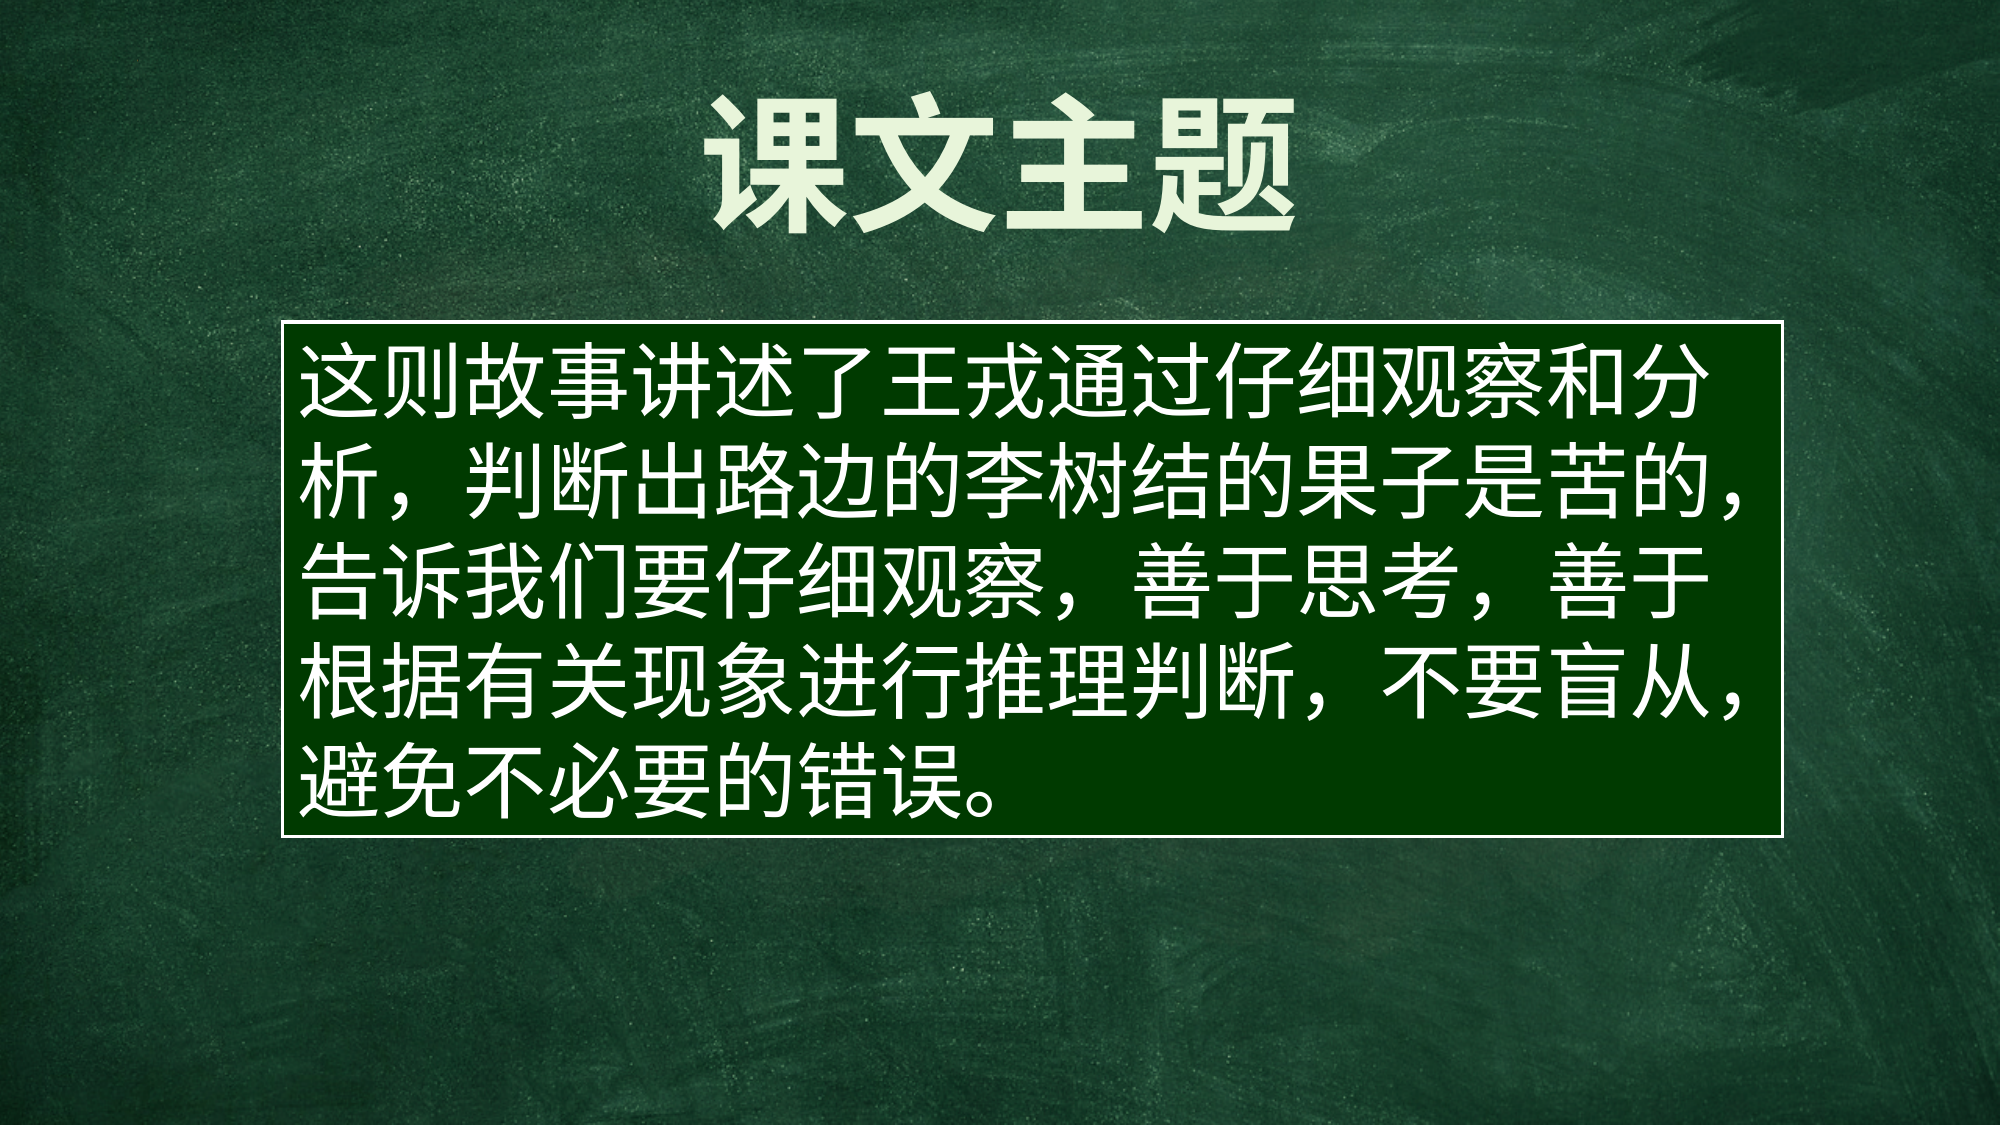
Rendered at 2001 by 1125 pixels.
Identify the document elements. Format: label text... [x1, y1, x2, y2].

text_box 课文主题 [685, 63, 1315, 258]
text_box 这则故事讲述了王戎通过仔细观察和分析，判断出路边的李树结的果子是苦的，告诉我们要仔细观察，善于思考，善于根据有关现象进行推理判断，不要盲从，避免不必要的错误。 [281, 320, 1784, 838]
picture [0, 0, 2000, 1125]
